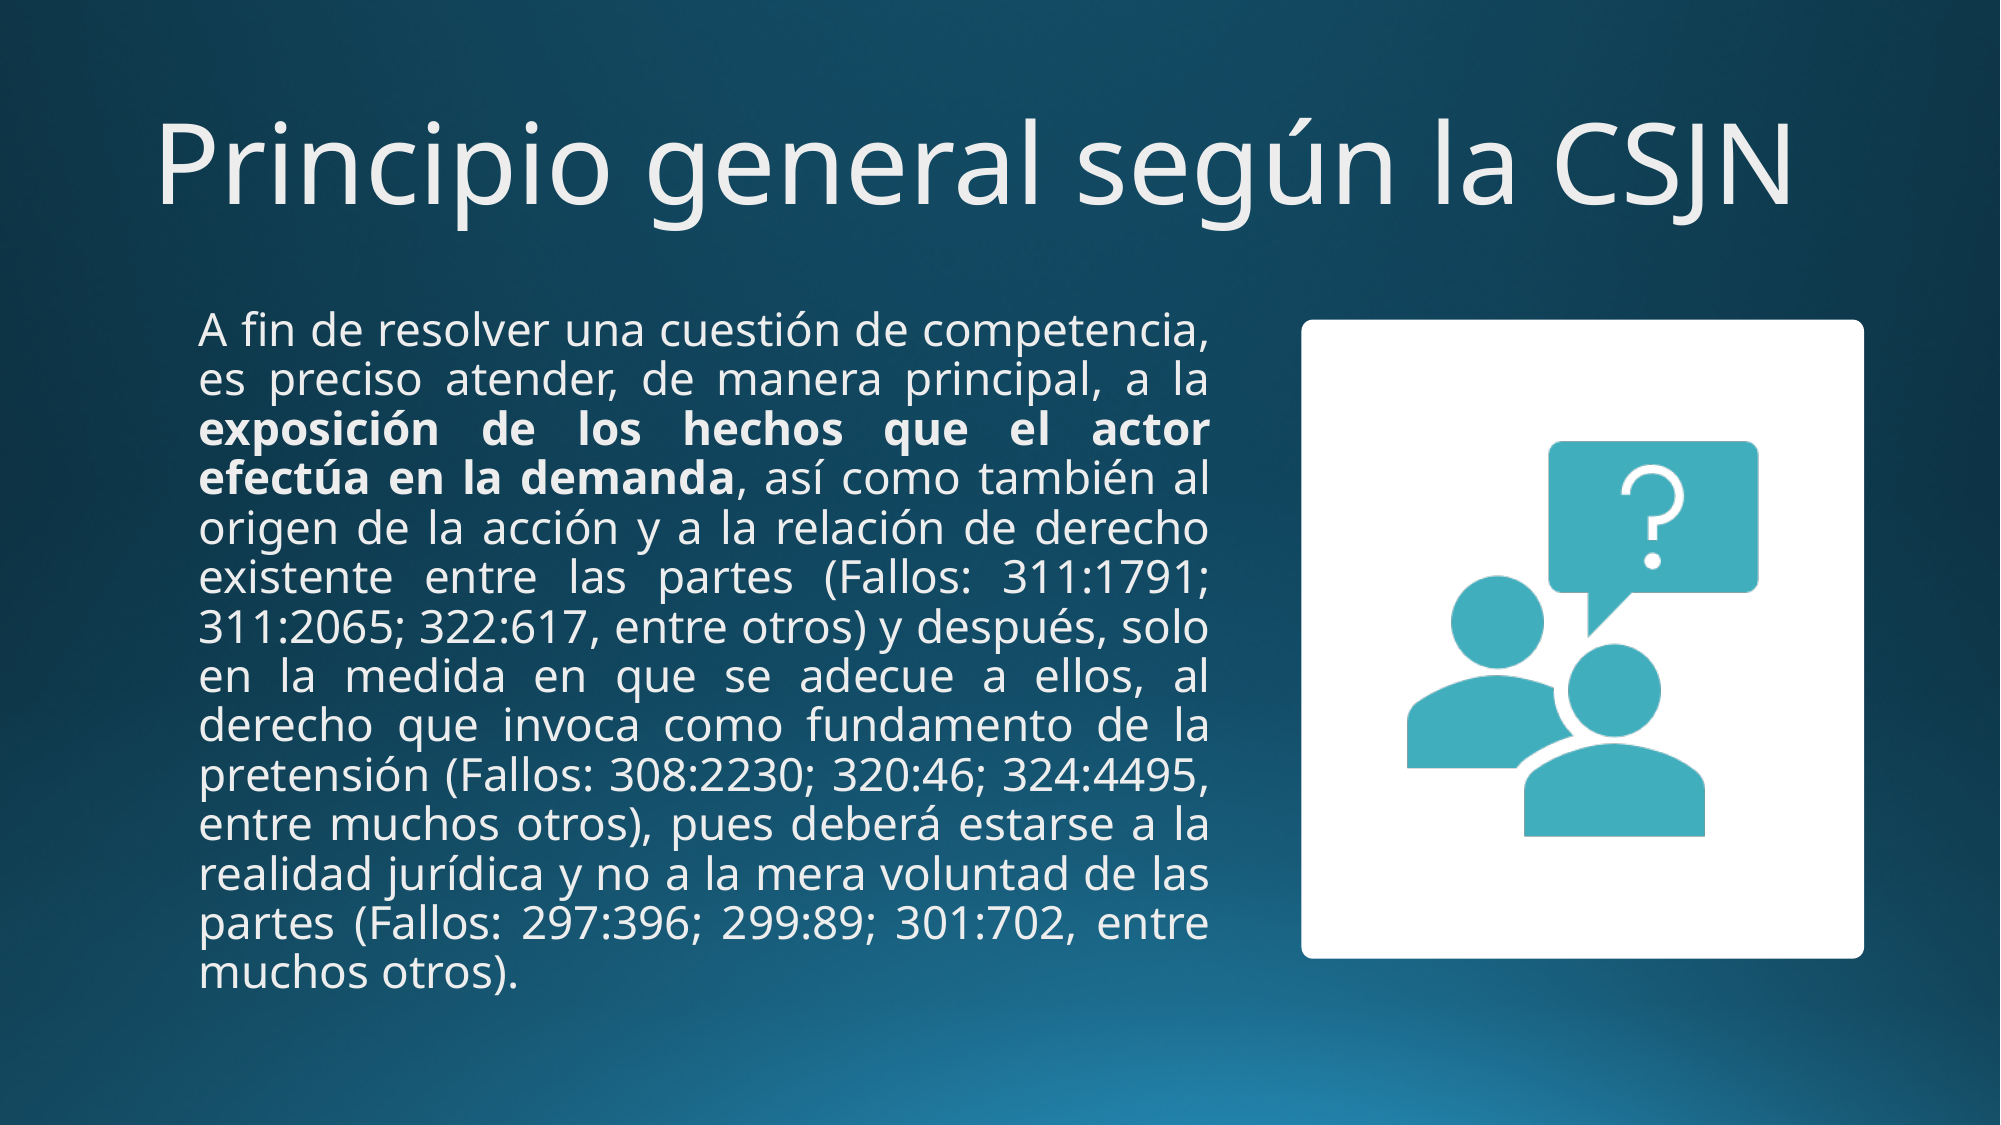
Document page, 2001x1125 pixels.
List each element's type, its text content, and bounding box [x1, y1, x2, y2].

list A fin de resolver una cuestión de competencia, es preciso atender, de manera principal, a la exposición de los hechos que el actor efectúa en la demanda, así como también al origen de la acción y a la relación de derecho existente entre las partes (Fallos: 311:1791; 311:2065; 322:617, entre otros) y después, solo en la medida en que se adecue a ellos, al derecho que invoca como fundamento de la pretensión (Fallos: 308:2230; 320:46; 324:4495, entre muchos otros), pues deberá estarse a la realidad jurídica y no a la mera voluntad de las partes (Fallos: 297:396; 299:89; 301:702, entre muchos otros). [183, 299, 1227, 1014]
picture [1349, 405, 1817, 873]
text_box [0, 0, 2000, 1125]
title Principio general según la CSJN [137, 59, 1863, 278]
text_box [1300, 318, 1866, 960]
